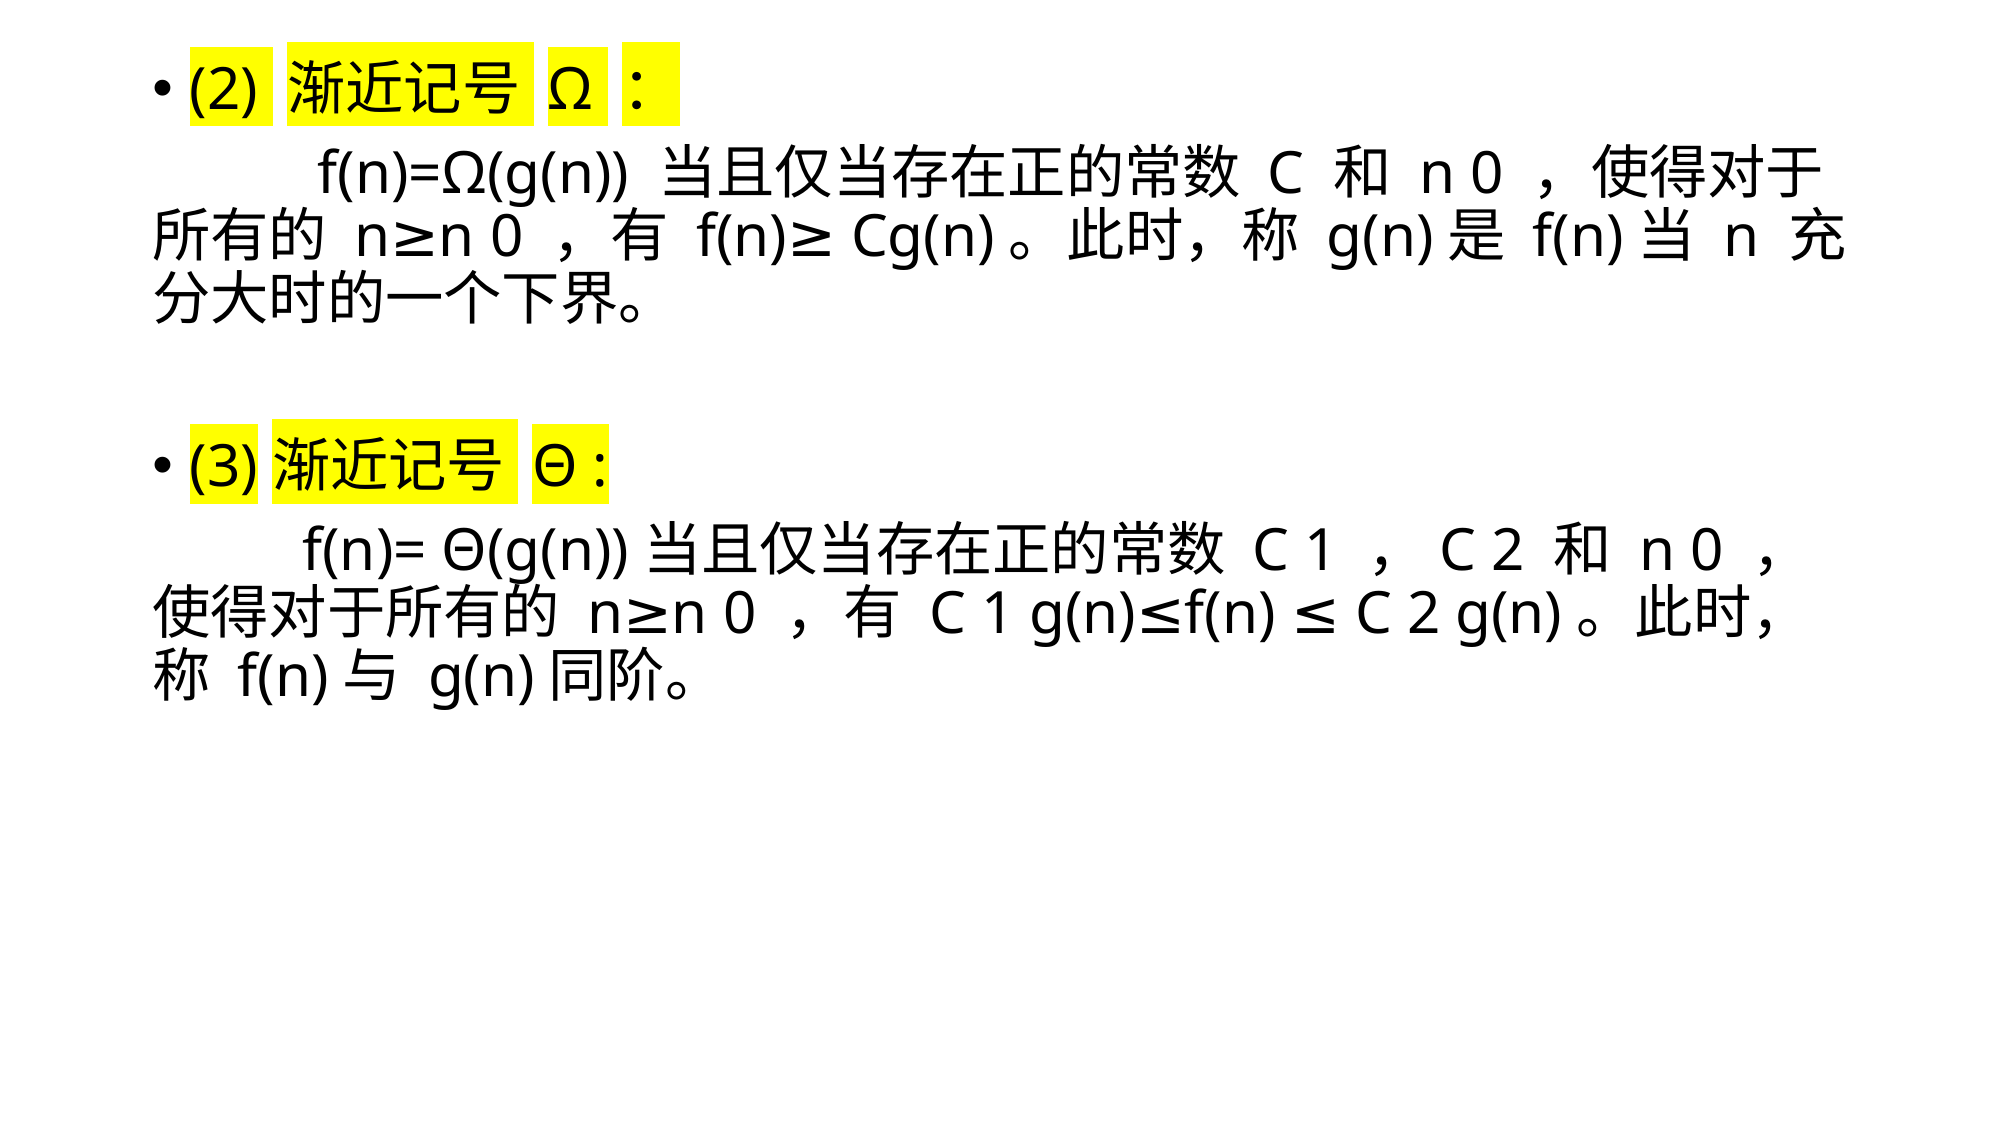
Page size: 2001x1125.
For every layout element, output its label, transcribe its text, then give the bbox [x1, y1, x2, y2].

list (2) 渐近记号 Ω ： f(n)=Ω(g(n)) 当且仅当存在正的常数 C 和 n 0 ，使得对于所有的 n≥n 0 ，有 f(n)≥ Cg(n)。此时，称 g(n)是 f(n)当 n 充分大时的一个下界。 (3)渐近记号 Θ : f(n)= Θ(g(n))当且仅当存在正的常数 C 1 ，C 2 和 n 0 ，使得对于所有的 n≥n 0 ，有 C 1 g(n)≤f(n) ≤ C 2 g(n)。此时，称 f(n)与 g(n)同阶。 [137, 51, 1863, 1014]
